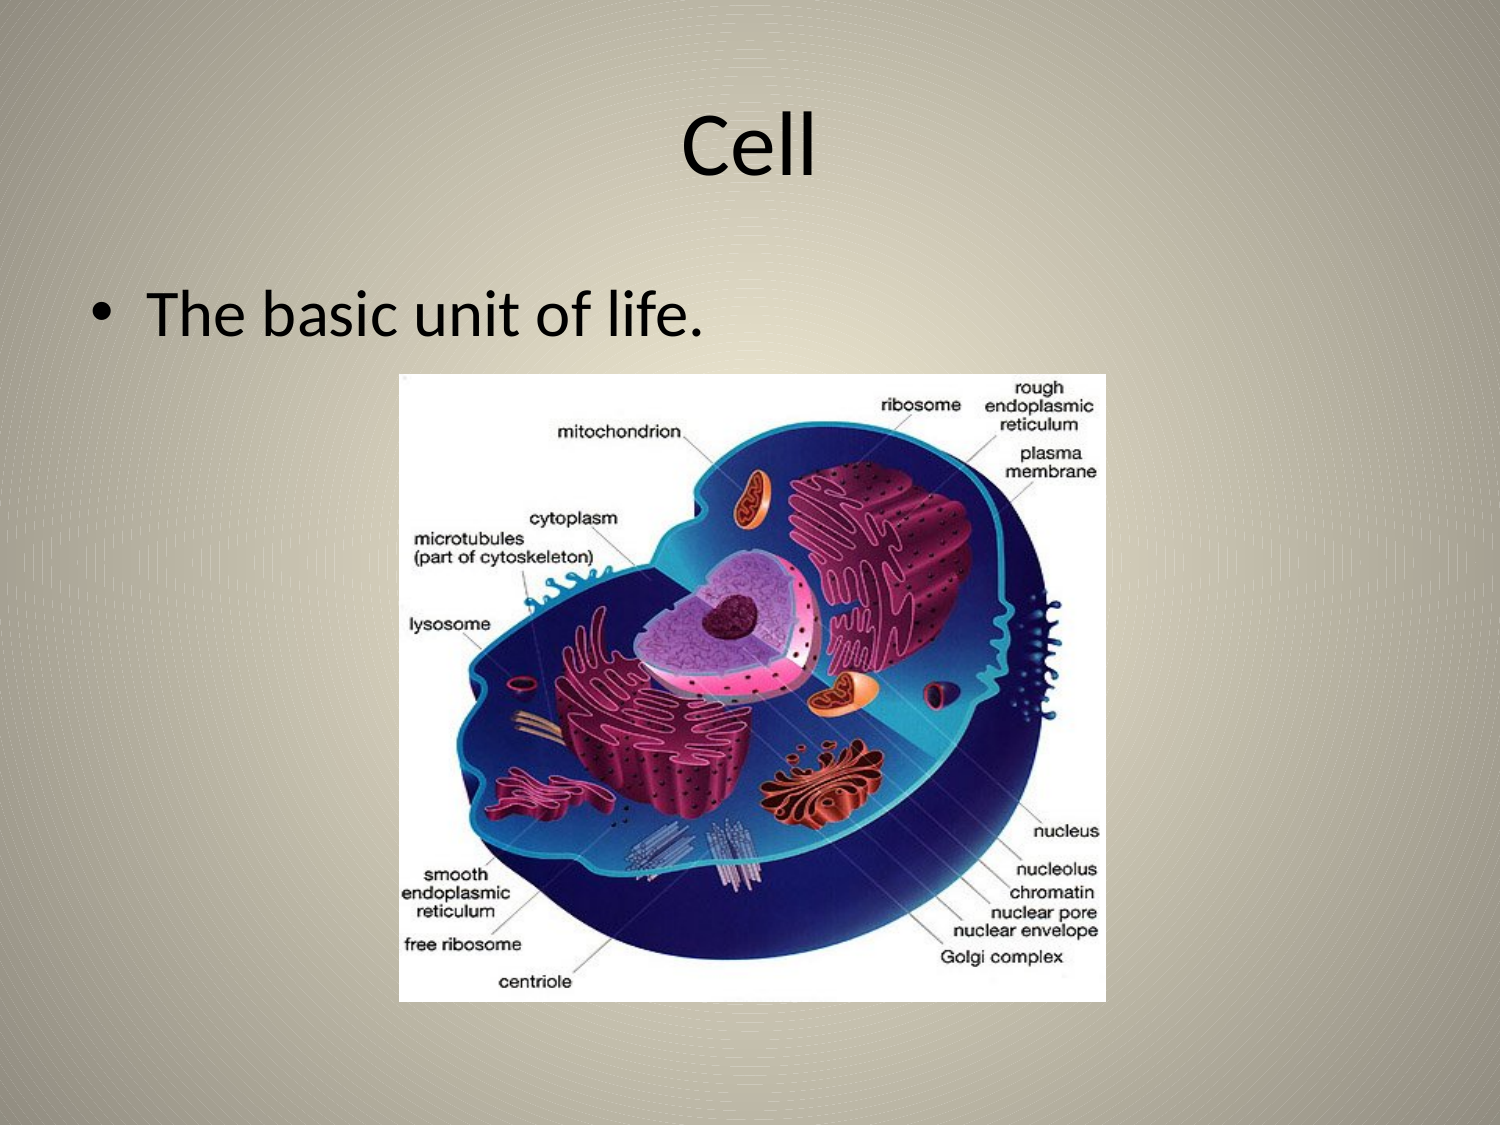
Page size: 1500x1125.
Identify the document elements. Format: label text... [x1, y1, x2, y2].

list The basic unit of life. [75, 262, 1425, 1005]
title Cell [75, 45, 1425, 233]
picture [398, 374, 1106, 1002]
